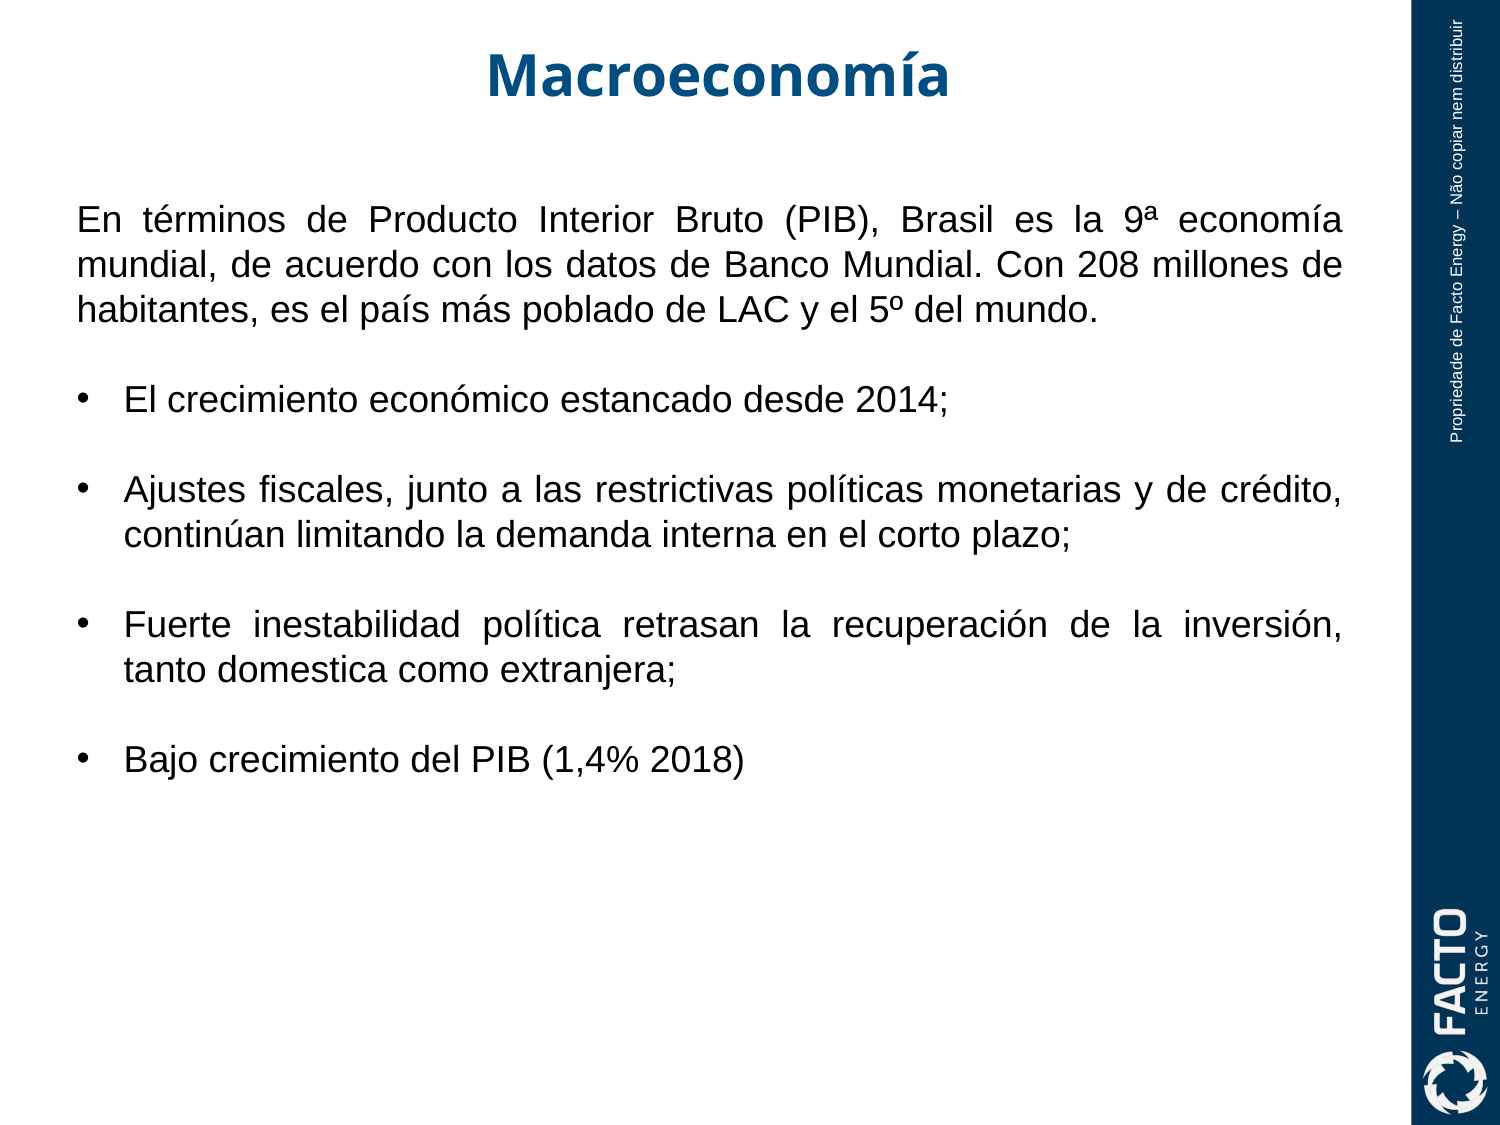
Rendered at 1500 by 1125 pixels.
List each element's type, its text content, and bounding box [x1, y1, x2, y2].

text_box Propriedade de Facto Energy – Não copiar nem distribuir [1437, 4, 1473, 458]
text_box En términos de Producto Interior Bruto (PIB), Brasil es la 9ª economía mundial, de acuerdo con los datos de Banco Mundial. Con 208 millones de habitantes, es el país más poblado de LAC y el 5º del mundo. El crecimiento económico estancado desde 2014; Ajustes fiscales, junto a las restrictivas políticas monetarias y de crédito, continúan limitando la demanda interna en el corto plazo; Fuerte inestabilidad política retrasan la recuperación de la inversión, tanto domestica como extranjera; Bajo crecimiento del PIB (1,4% 2018) [61, 187, 1359, 788]
picture [1349, 906, 1500, 1118]
text_box Macroeconomía [52, 30, 1385, 116]
text_box [1411, 1055, 1500, 1125]
text_box [1411, 0, 1500, 974]
